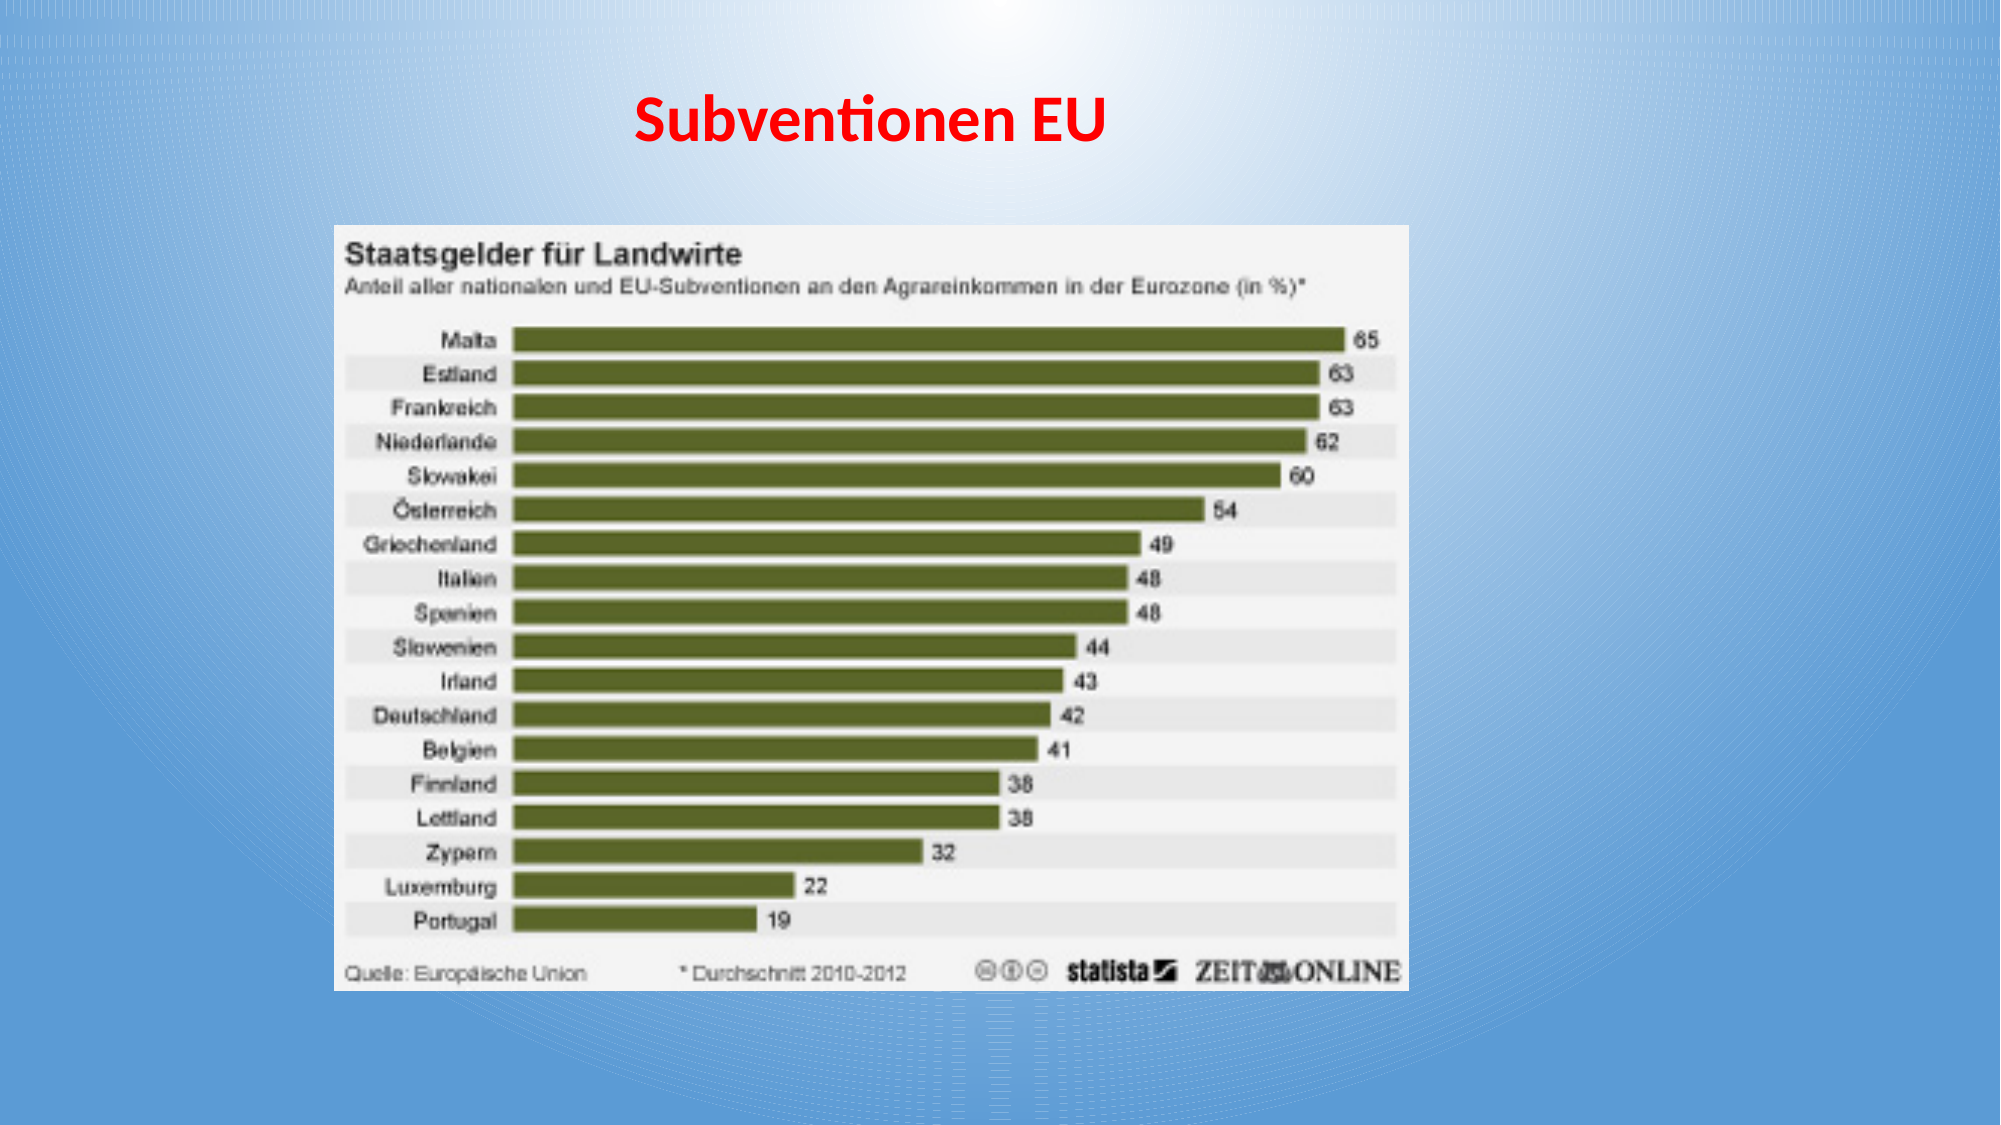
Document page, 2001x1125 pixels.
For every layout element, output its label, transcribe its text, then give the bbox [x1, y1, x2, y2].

picture [334, 225, 1409, 991]
text_box Subventionen EU [619, 67, 1123, 163]
